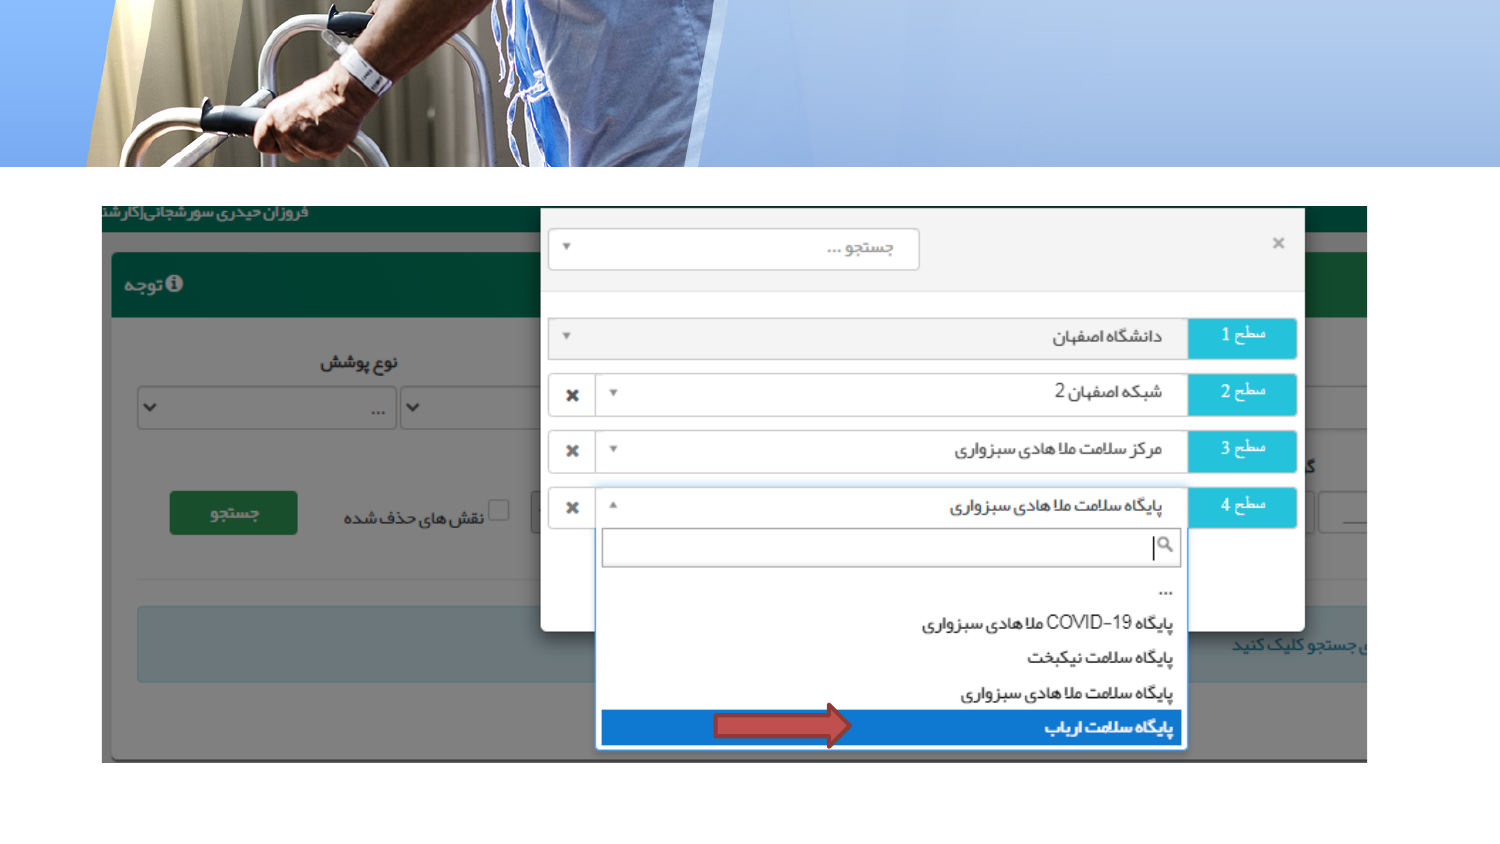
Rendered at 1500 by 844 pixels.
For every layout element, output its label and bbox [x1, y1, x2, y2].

picture [0, 0, 1500, 844]
list [101, 205, 1368, 763]
